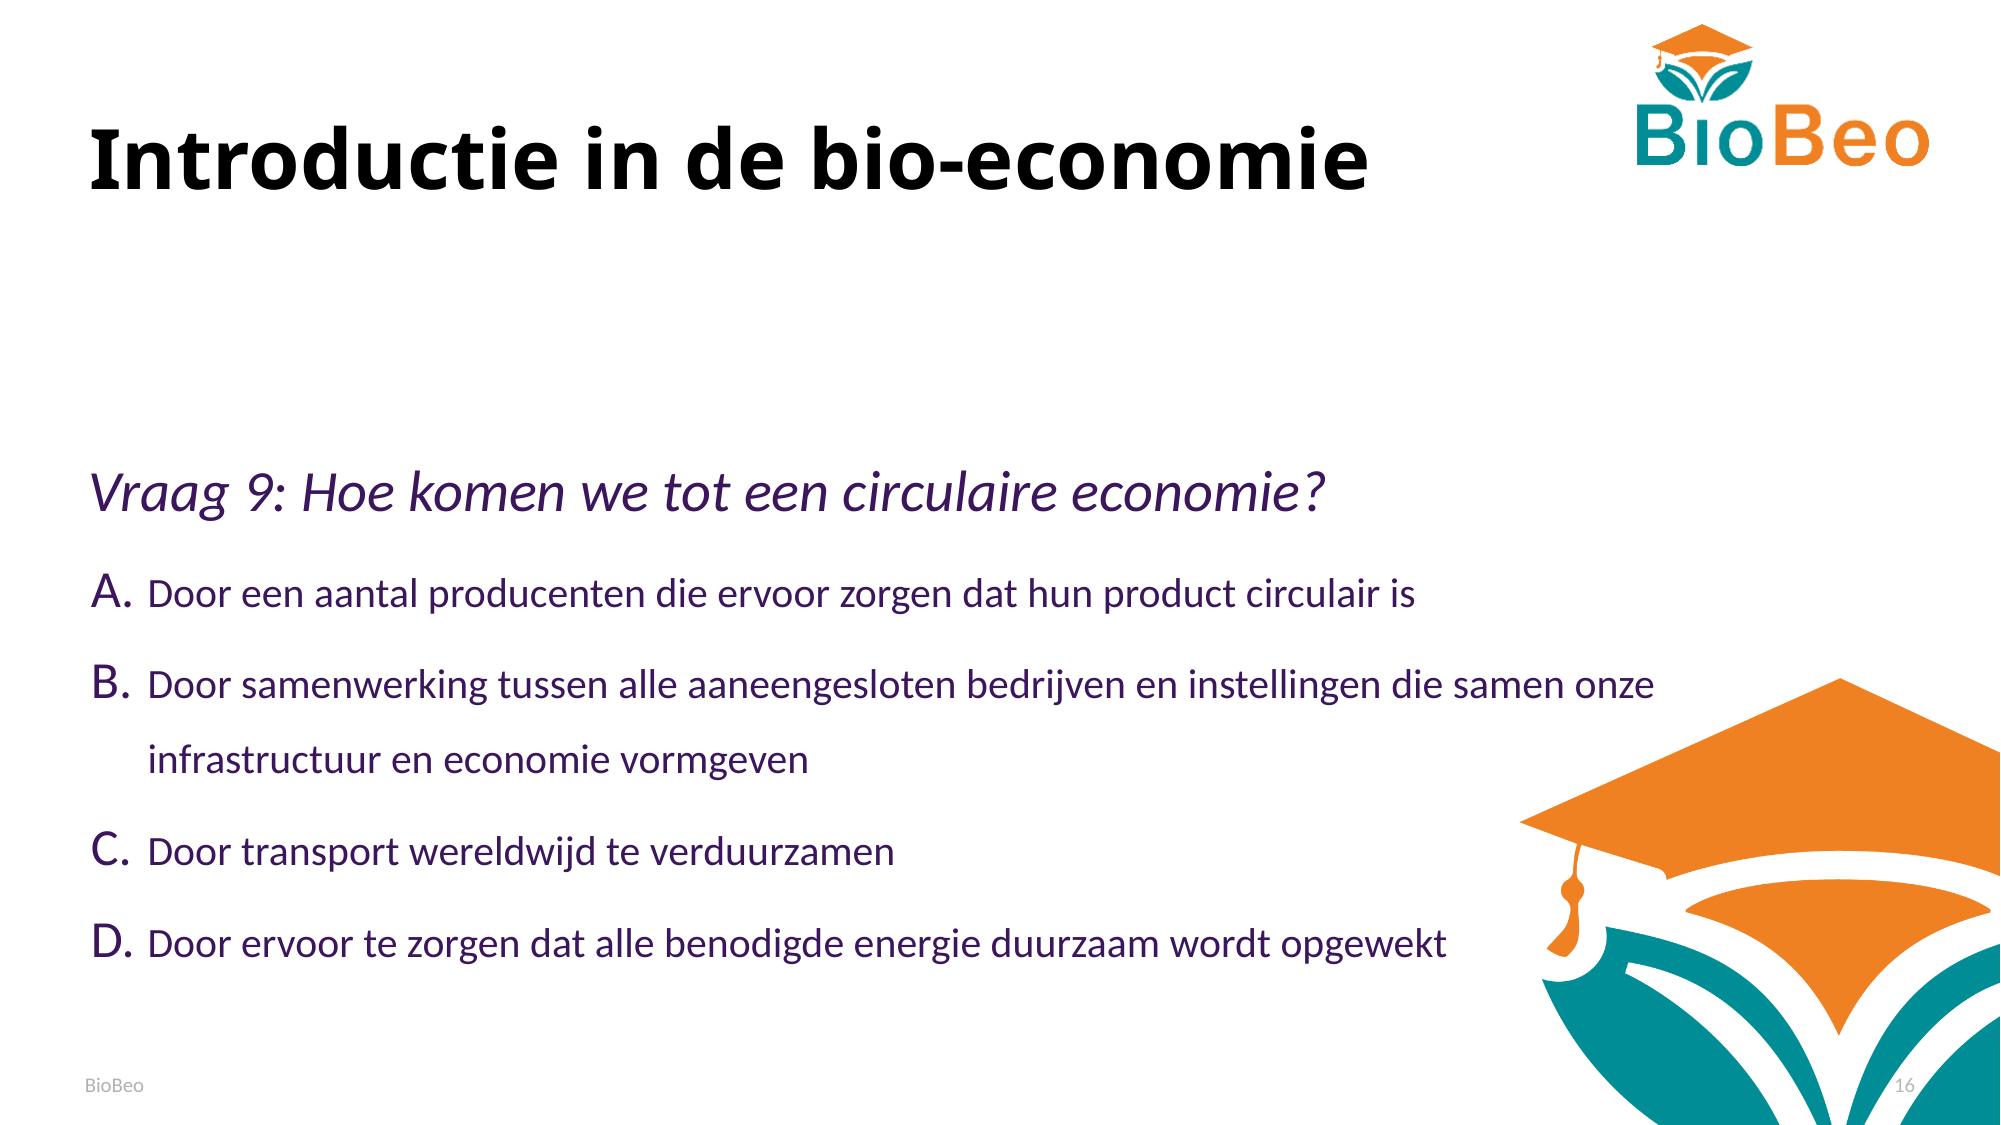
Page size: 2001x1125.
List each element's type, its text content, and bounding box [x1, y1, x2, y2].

footer BioBeo [69, 1065, 1805, 1103]
picture [1635, 22, 1931, 88]
picture [1478, 618, 2000, 1125]
slide_number 16 [1818, 1065, 1931, 1103]
text_box Vraag 9: Hoe komen we tot een circulaire economie? Door een aantal producenten die ervoor zorgen dat hun product circulair is Door samenwerking tussen alle aaneengesloten bedrijven en instellingen die samen onze infrastructuur en economie vormgeven Door transport wereldwijd te verduurzamen Door ervoor te zorgen dat alle benodigde energie duurzaam wordt opgewekt [74, 441, 1819, 974]
title Introductie in de bio-economie [74, 88, 1935, 237]
